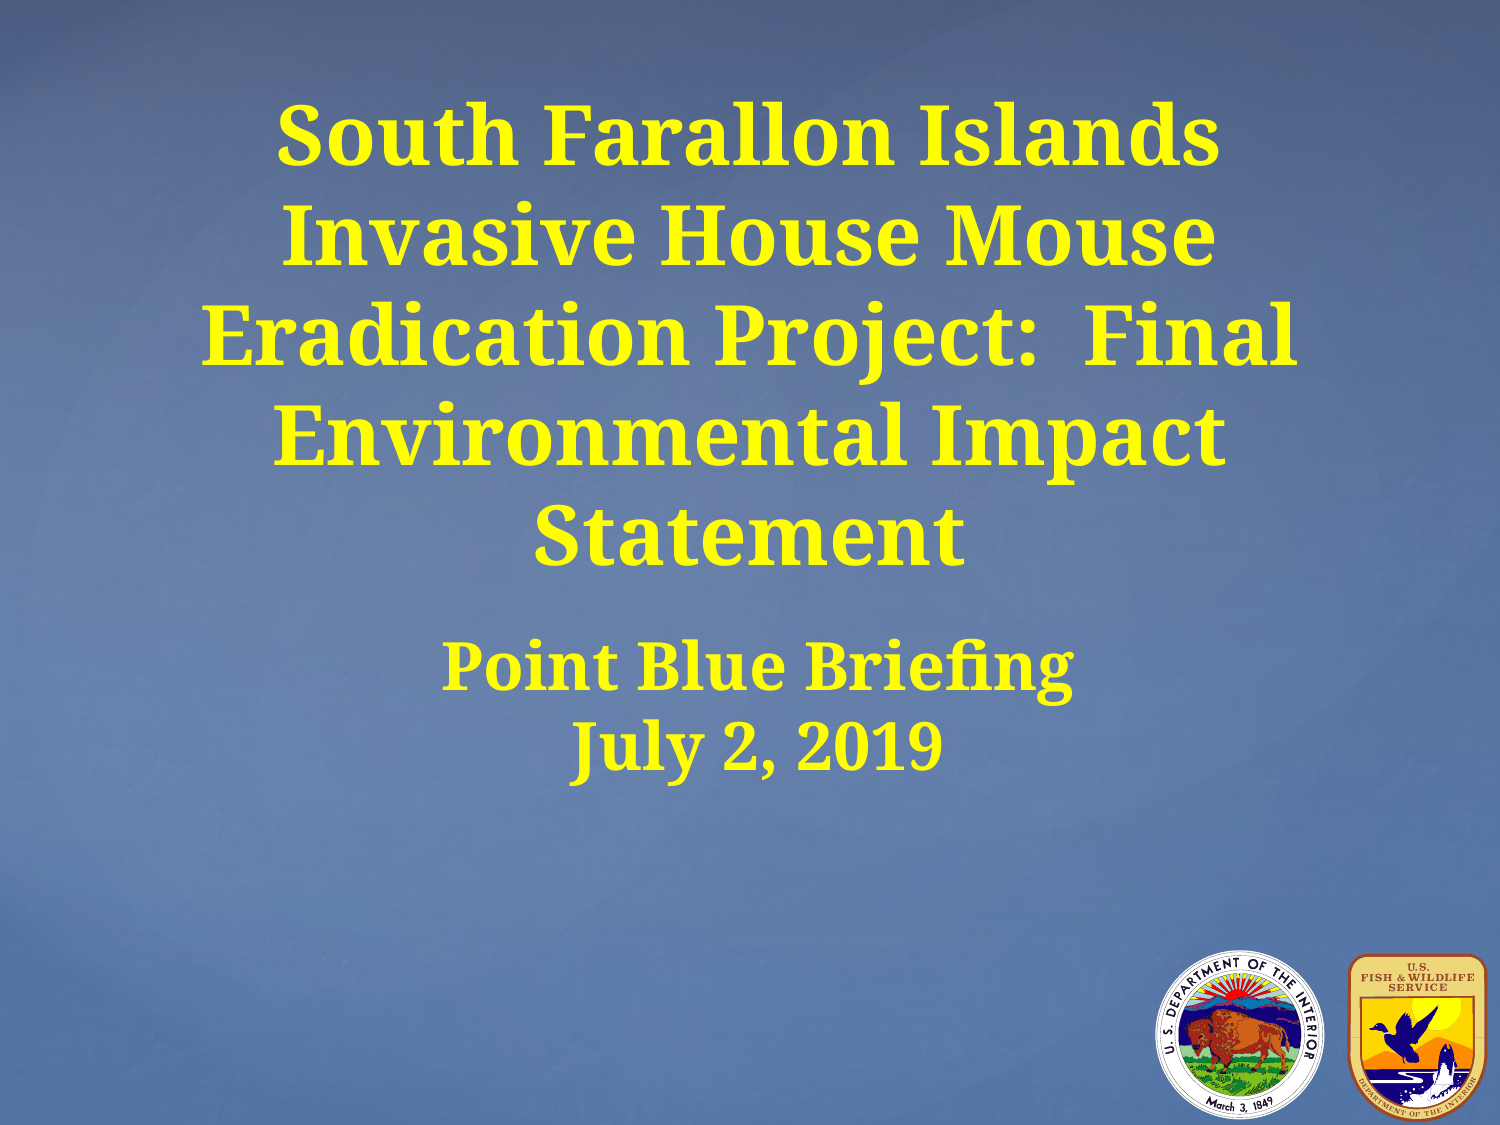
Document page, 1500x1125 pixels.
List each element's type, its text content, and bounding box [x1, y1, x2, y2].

text_box Point Blue Briefing July 2, 2019 [254, 616, 1263, 792]
text_box [87, 524, 1400, 1038]
text_box South Farallon Islands Invasive House Mouse Eradication Project: Final Environmental Impact Statement [74, 74, 1425, 438]
